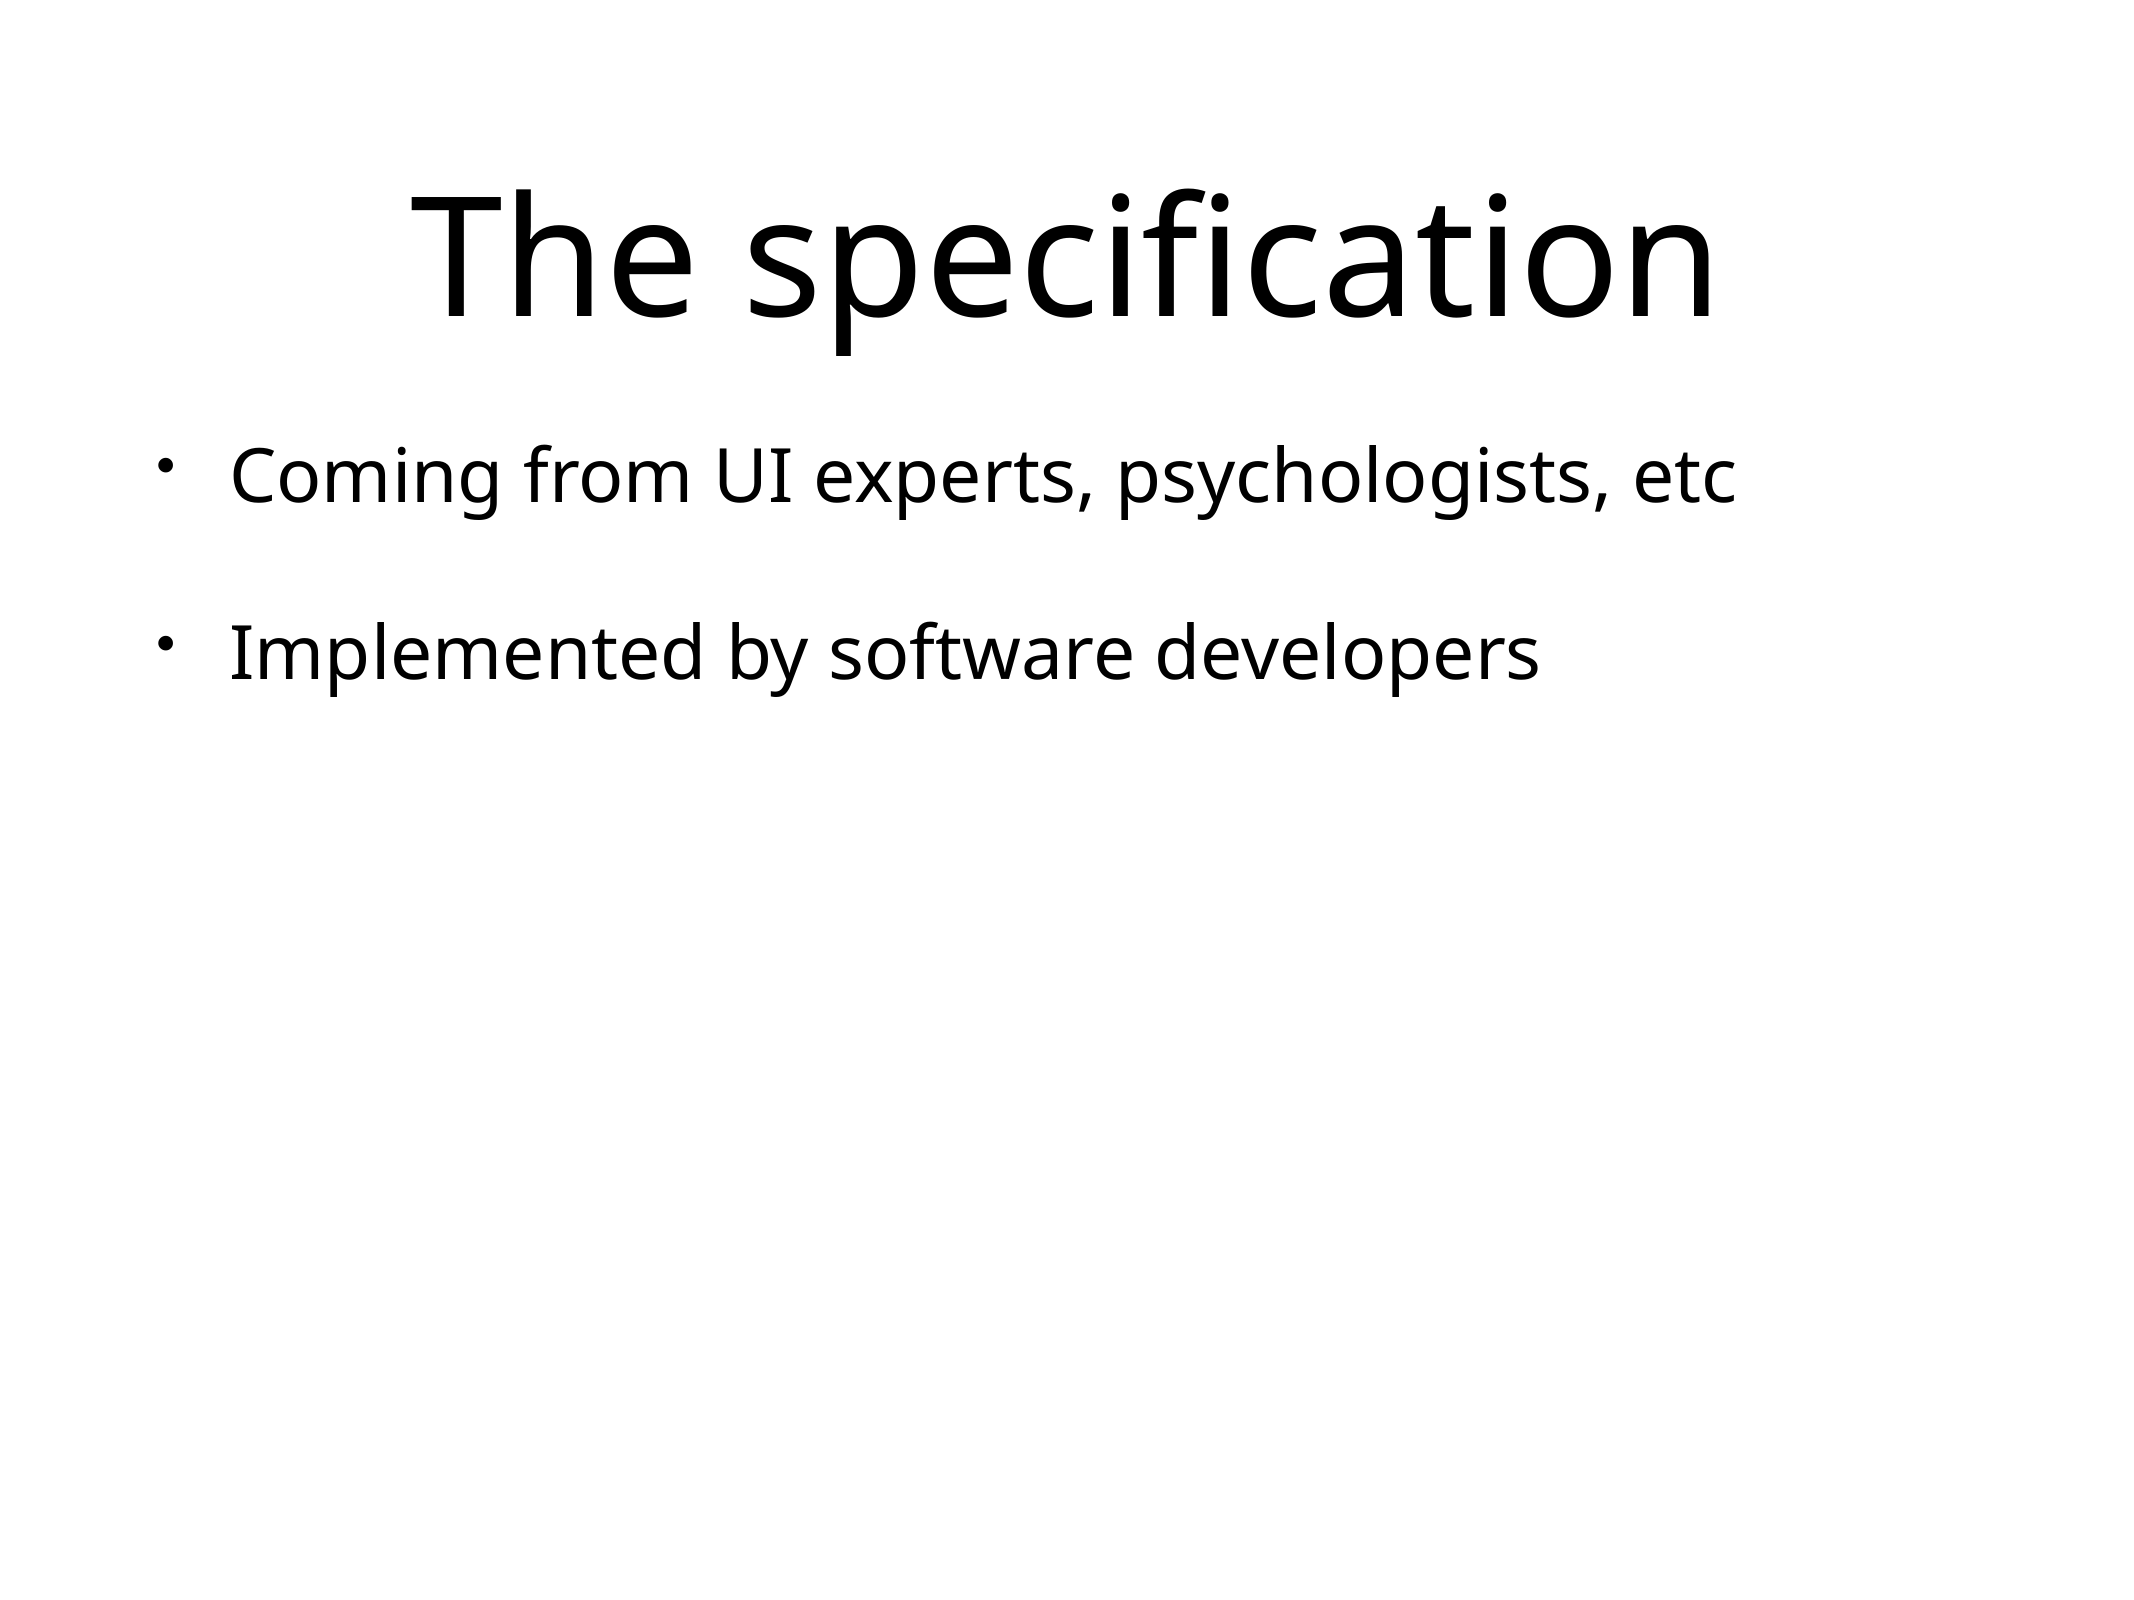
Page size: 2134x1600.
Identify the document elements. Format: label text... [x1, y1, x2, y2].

title The specification [155, 72, 1978, 426]
list Coming from UI experts, psychologists, etc Implemented by software developers [155, 426, 1978, 1459]
